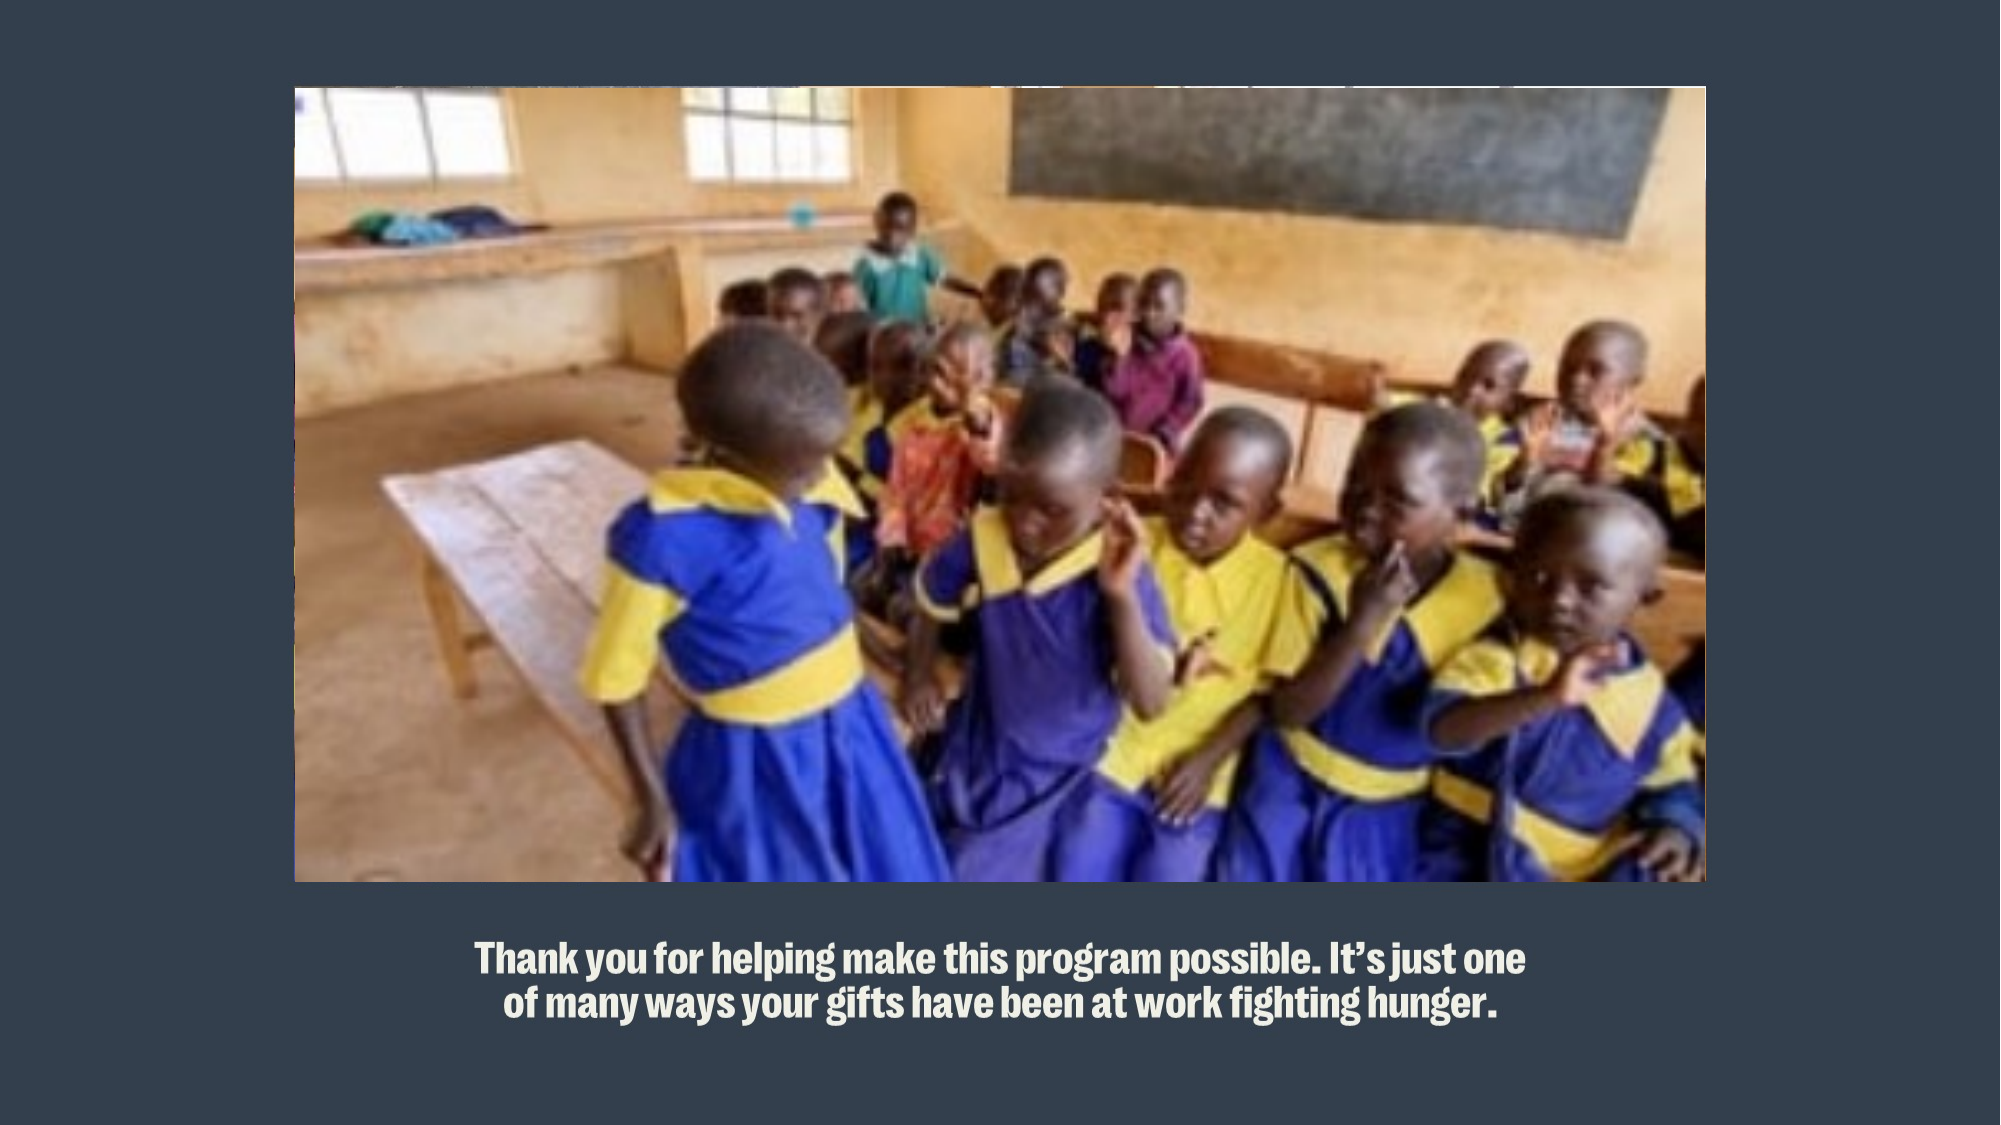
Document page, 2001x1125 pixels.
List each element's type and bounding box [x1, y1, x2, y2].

text_box [294, 87, 1706, 883]
picture [0, 0, 2000, 1125]
